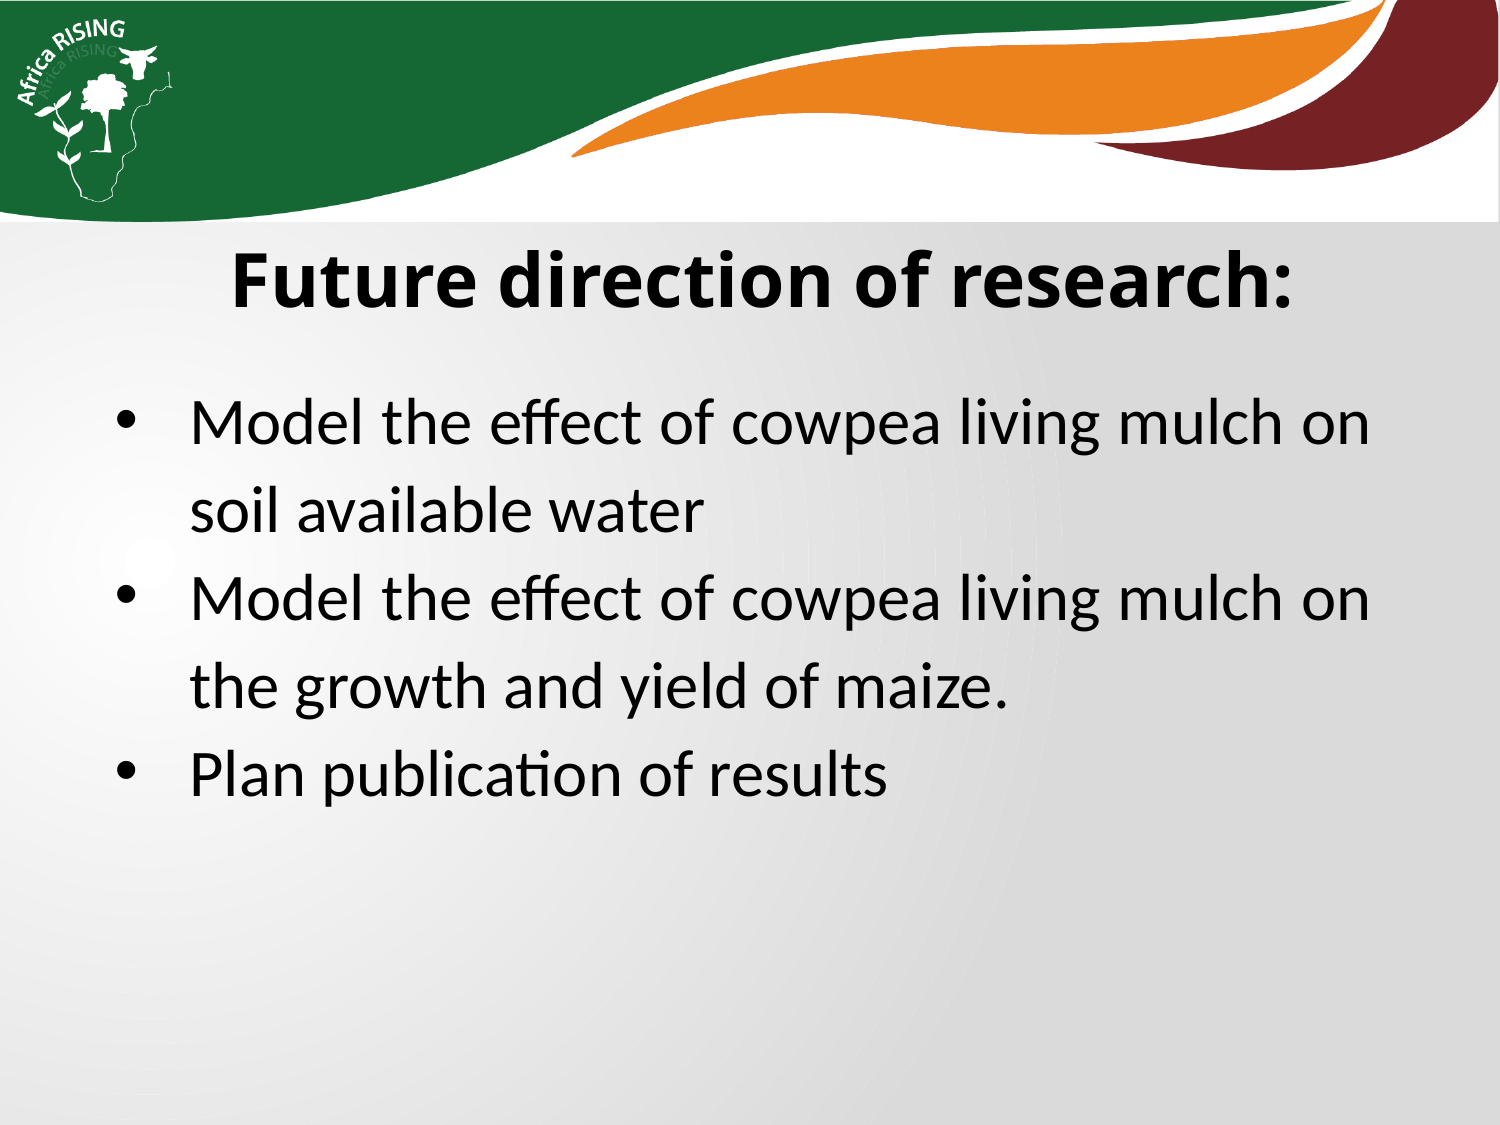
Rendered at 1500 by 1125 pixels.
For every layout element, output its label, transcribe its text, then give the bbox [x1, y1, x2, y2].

picture [0, 0, 1499, 222]
list Future direction of research: [125, 224, 1400, 363]
text_box Model the effect of cowpea living mulch on soil available water Model the effect of cowpea living mulch on the growth and yield of maize. Plan publication of results [99, 362, 1388, 817]
